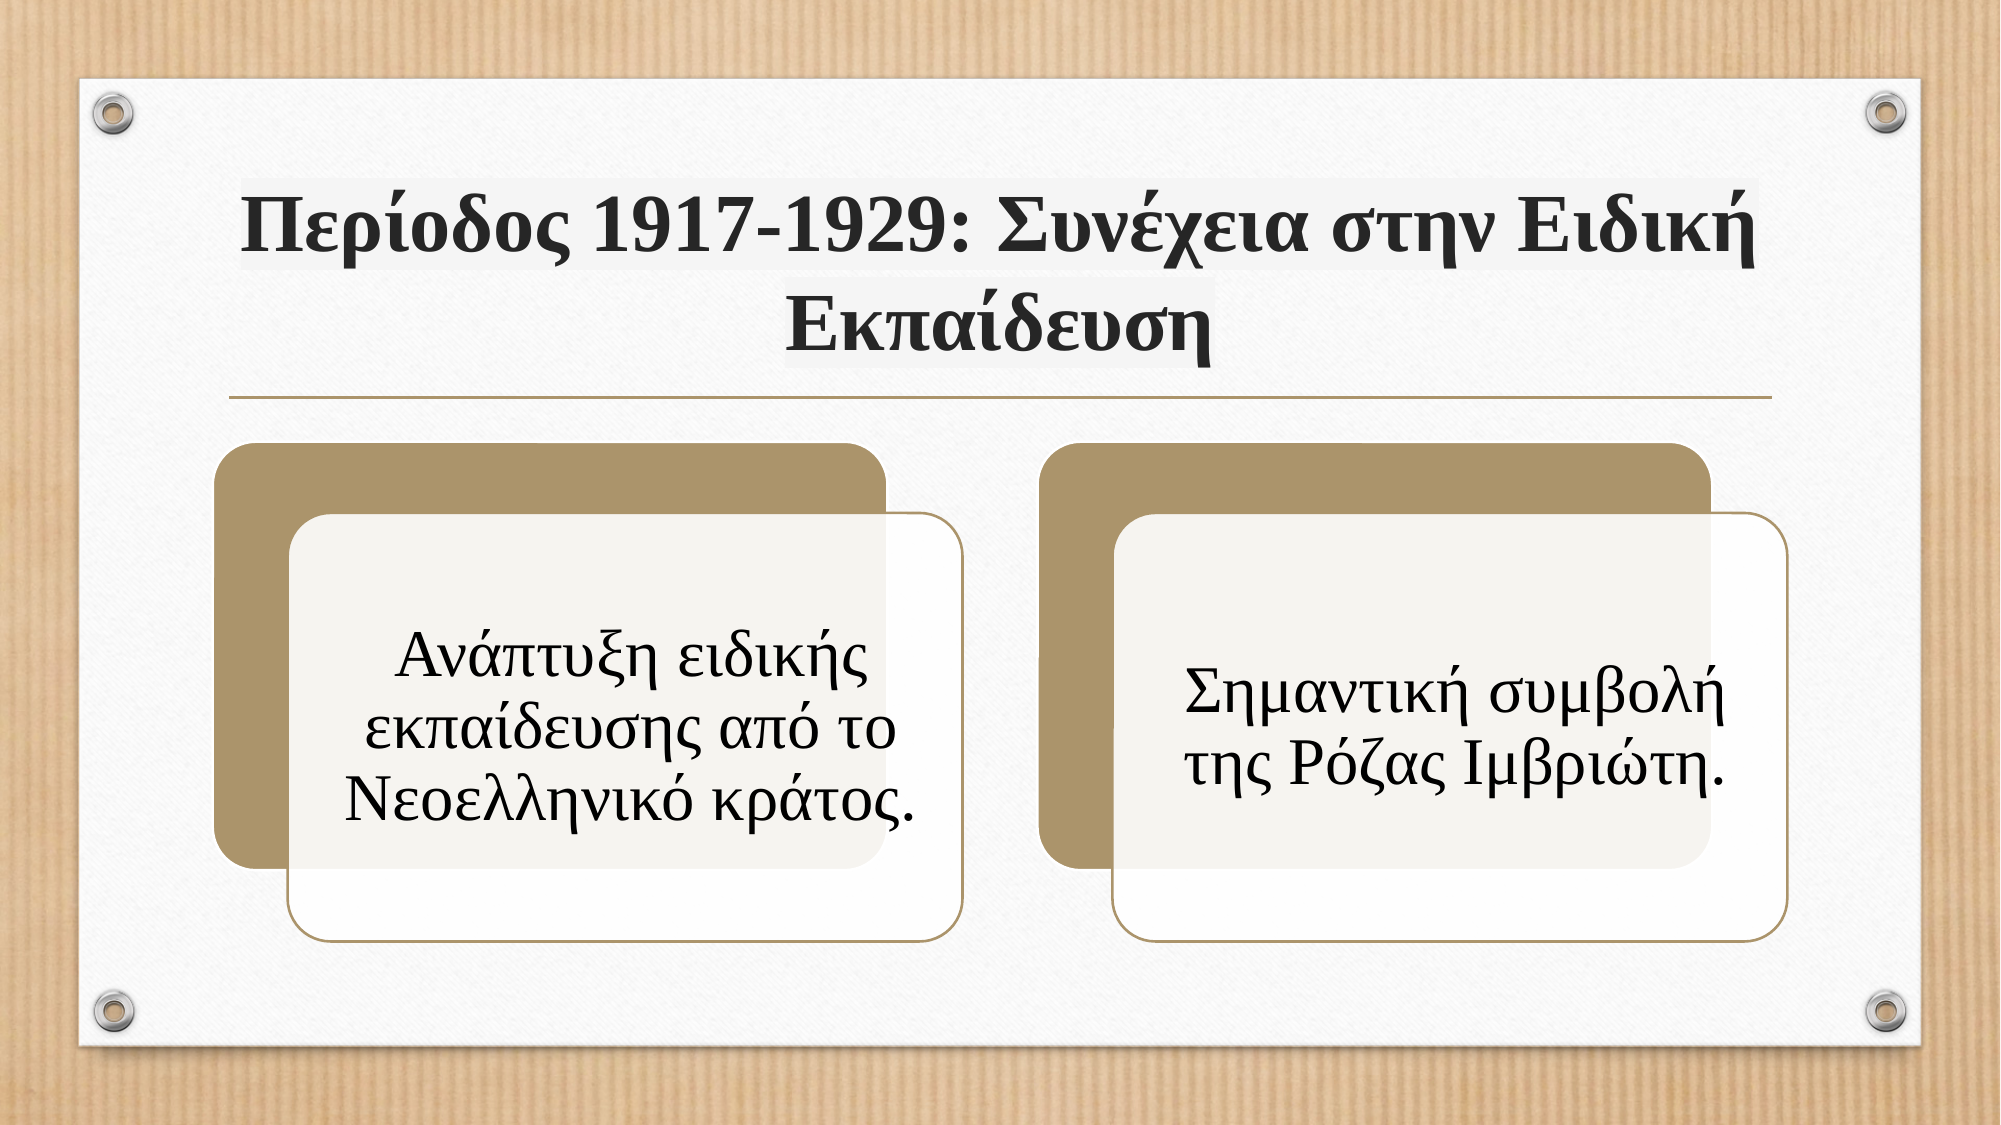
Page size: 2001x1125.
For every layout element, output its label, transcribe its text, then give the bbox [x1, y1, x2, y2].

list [212, 419, 1788, 965]
picture [0, 0, 2001, 1125]
title Περίοδος 1917-1929: Συνέχεια στην Ειδική Εκπαίδευση​ [212, 161, 1788, 375]
